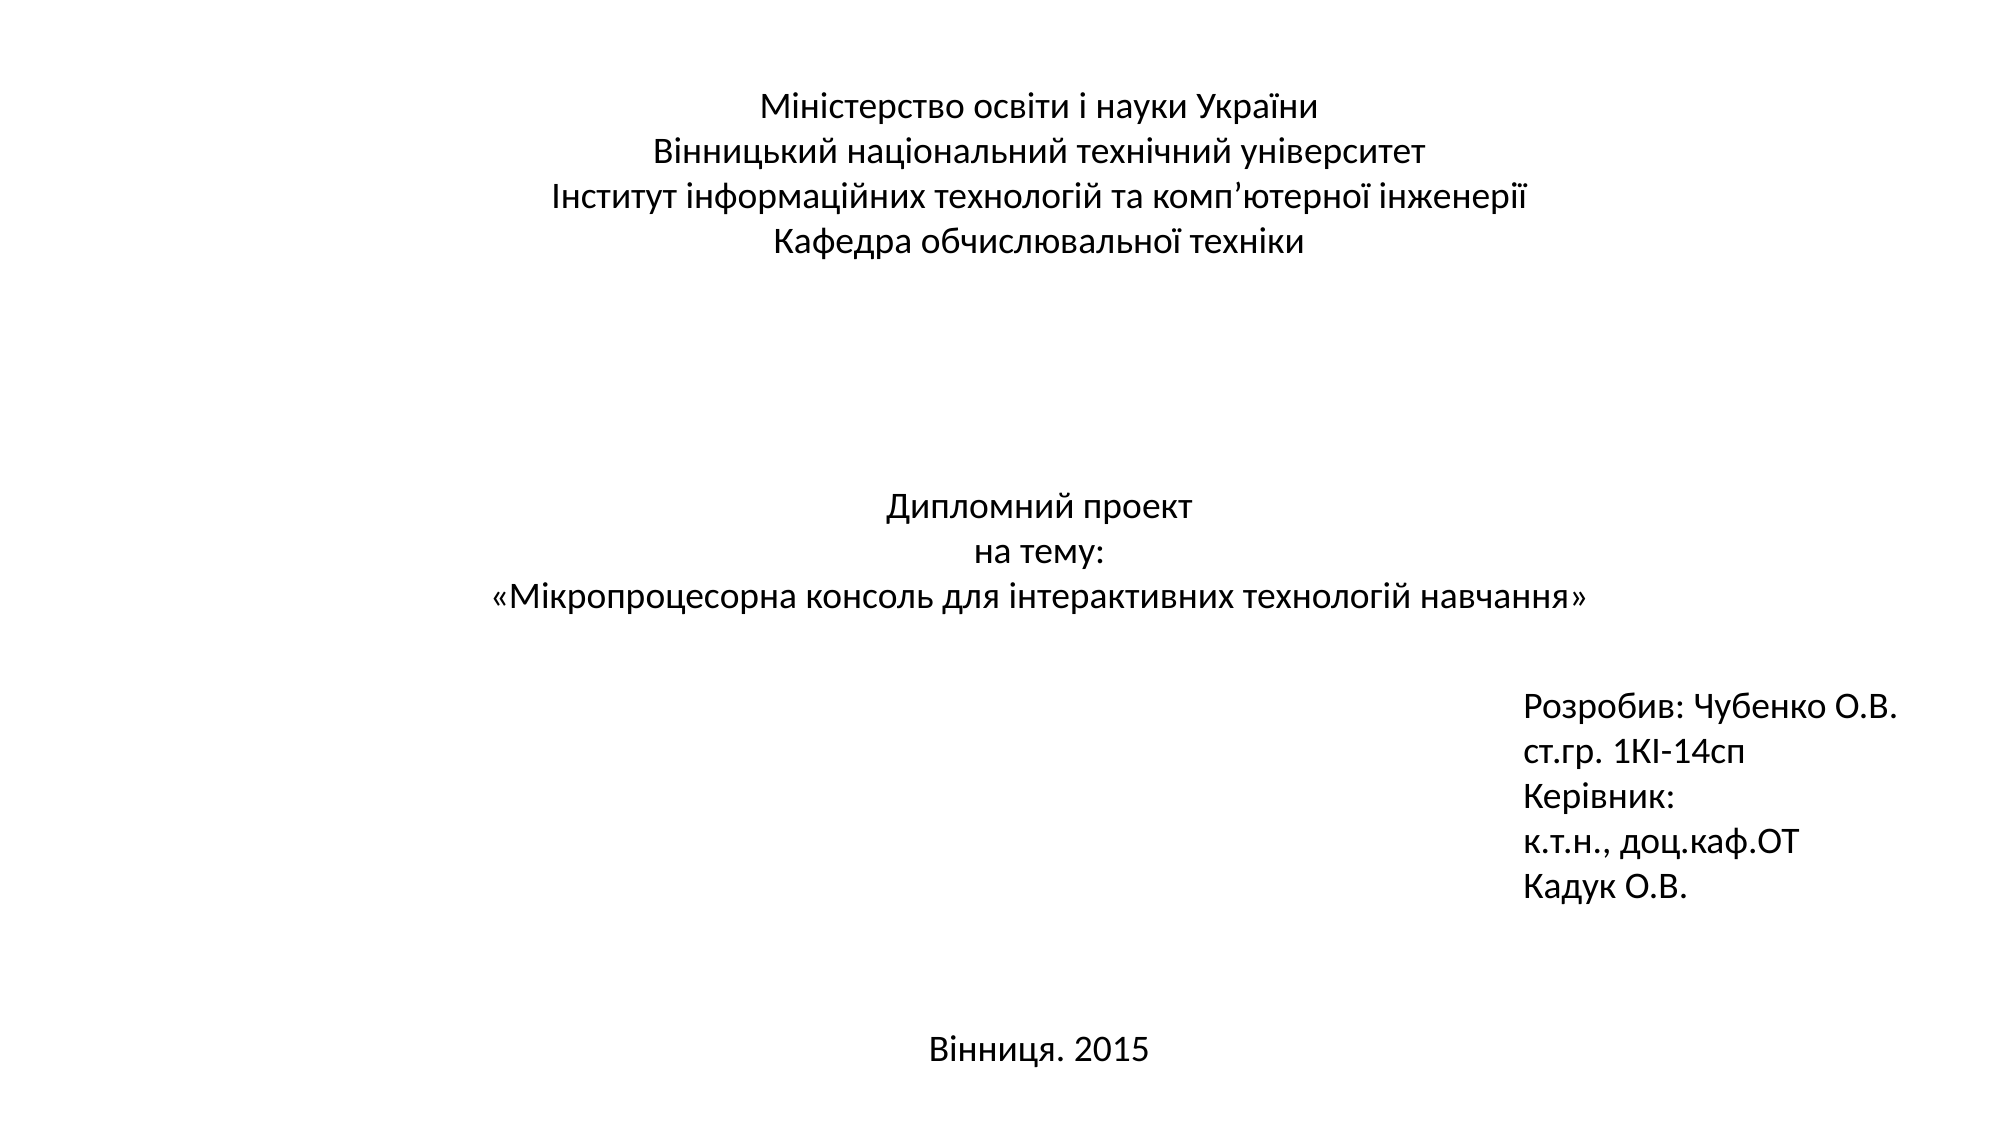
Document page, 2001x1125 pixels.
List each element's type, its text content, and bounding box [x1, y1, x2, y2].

text_box Міністерство освіти і науки України Вінницький національний технічний університет Інститут інформаційних технологій та комп’ютерної інженерії Кафедра обчислювальної техніки [536, 73, 1543, 269]
text_box Дипломний проект на тему: «Мікропроцесорна консоль для інтерактивних технологій навчання» [474, 473, 1605, 623]
text_box Розробив: Чубенко О.В. ст.гр. 1КІ-14сп Керівник: к.т.н., доц.каф.ОТ Кадук О.В. [1508, 673, 1914, 914]
text_box Вінниця. 2015 [913, 1016, 1165, 1076]
